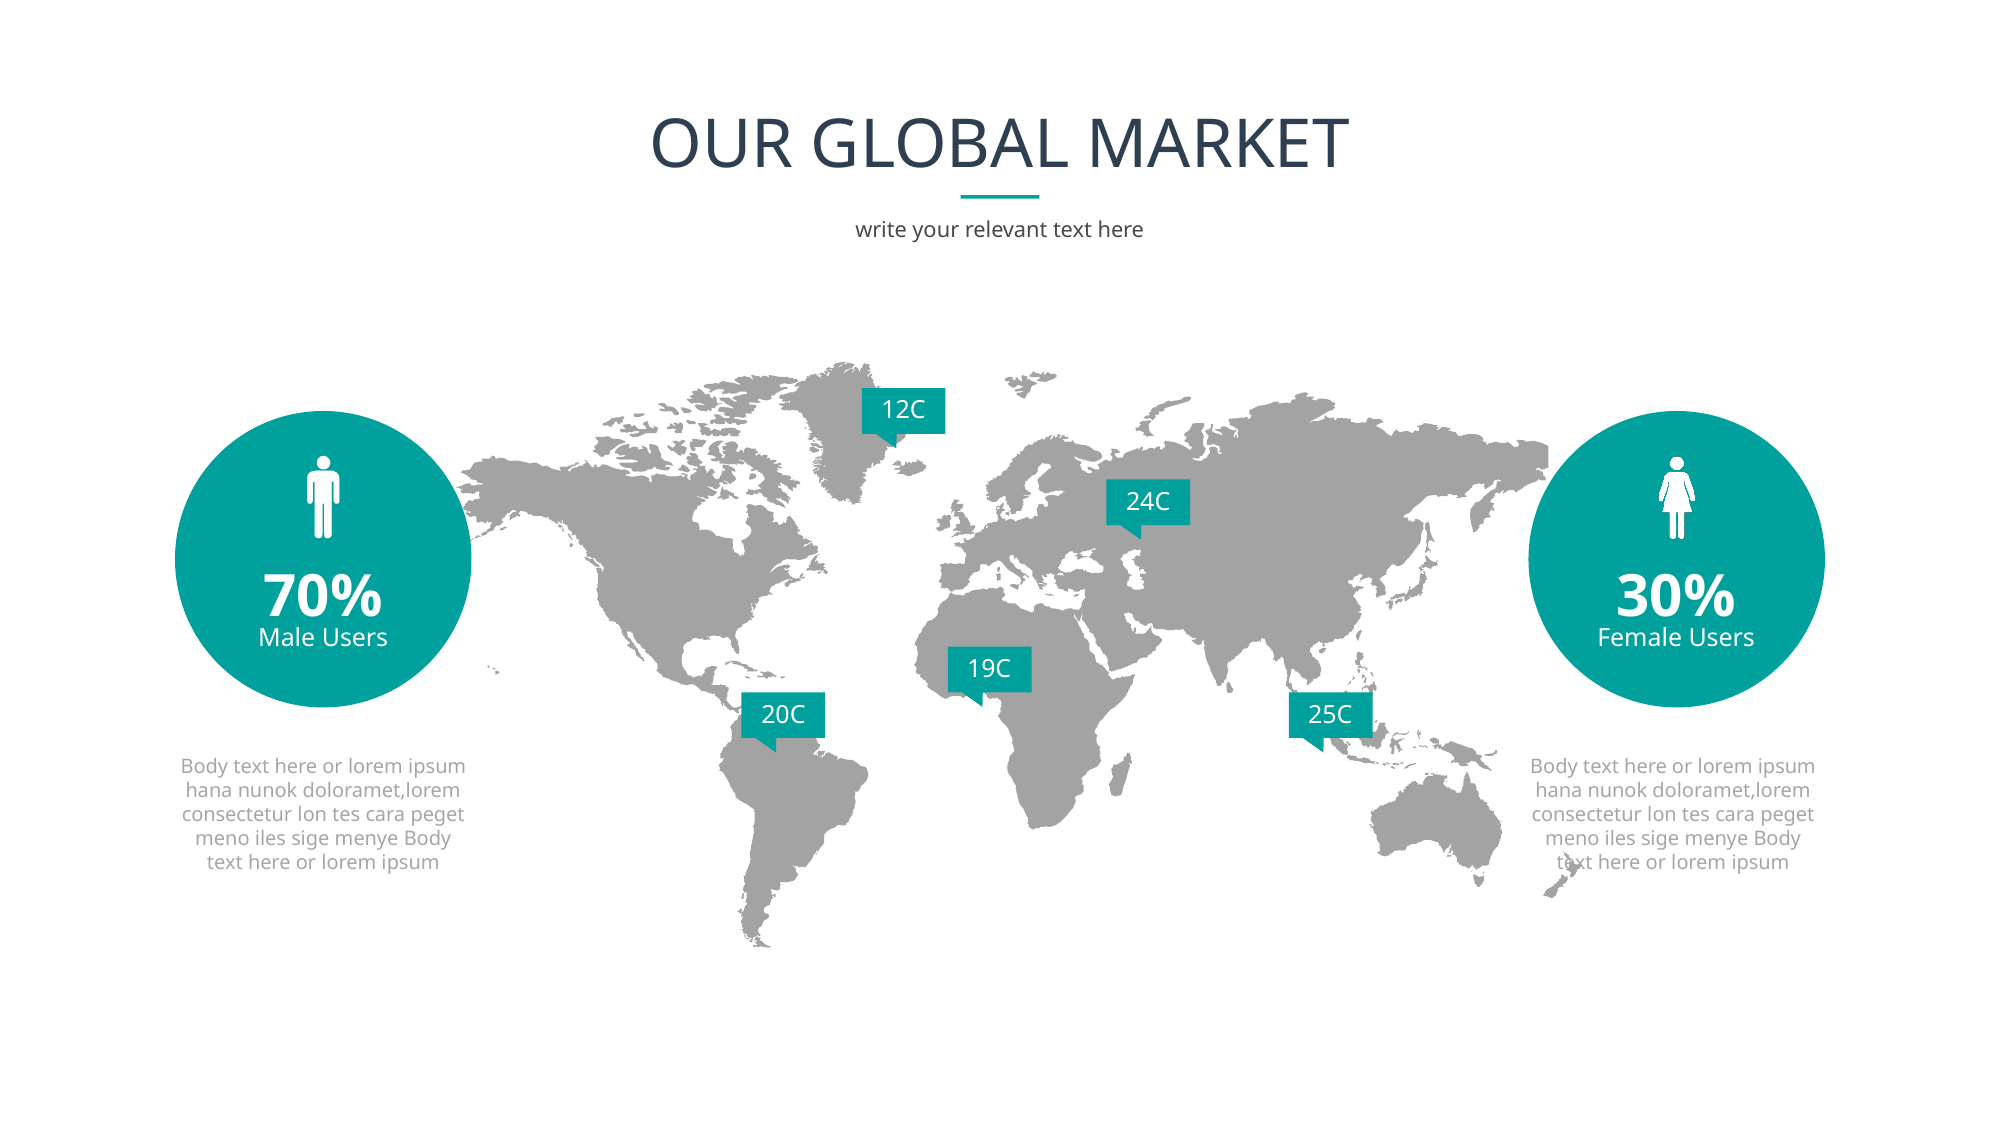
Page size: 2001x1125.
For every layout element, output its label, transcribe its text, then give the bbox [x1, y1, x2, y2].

text_box [592, 436, 674, 472]
text_box [1105, 478, 1192, 542]
text_box [658, 403, 680, 416]
text_box [686, 362, 891, 505]
list 25C [1288, 692, 1372, 738]
text_box [913, 392, 1549, 831]
text_box [1473, 874, 1485, 888]
list 12C [861, 388, 946, 434]
text_box [1004, 370, 1057, 399]
text_box [1527, 409, 1827, 577]
text_box [898, 435, 906, 443]
text_box [619, 421, 659, 437]
text_box [602, 416, 625, 428]
text_box [685, 419, 696, 425]
text_box [667, 439, 687, 456]
picture [300, 451, 347, 543]
list 24C [1106, 479, 1191, 526]
list 70% [174, 557, 472, 616]
text_box [860, 387, 947, 451]
text_box [173, 409, 473, 572]
text_box [1368, 771, 1502, 871]
text_box [456, 440, 829, 713]
text_box [718, 714, 869, 948]
text_box [680, 407, 692, 414]
text_box [633, 413, 645, 418]
text_box write your relevant text here [249, 210, 1750, 252]
title OUR GLOBAL MARKET [249, 101, 1750, 190]
text_box [740, 691, 827, 755]
picture [1653, 451, 1700, 543]
text_box [1287, 691, 1374, 755]
list Female Users [1527, 616, 1825, 662]
text_box [892, 459, 927, 477]
list Body text here or lorem ipsum hana nunok doloramet,lorem consectetur lon tes cara peget meno iles sige menye Body text here or lorem ipsum [1527, 746, 1818, 901]
list 20C [741, 692, 826, 738]
list Male Users [174, 616, 472, 662]
list 30% [1527, 557, 1825, 616]
text_box [946, 645, 1033, 709]
list 19C [947, 646, 1032, 693]
text_box [215, 662, 432, 709]
text_box [1568, 662, 1785, 709]
text_box [667, 422, 683, 434]
list Body text here or lorem ipsum hana nunok doloramet,lorem consectetur lon tes cara peget meno iles sige menye Body text here or lorem ipsum [178, 746, 469, 901]
